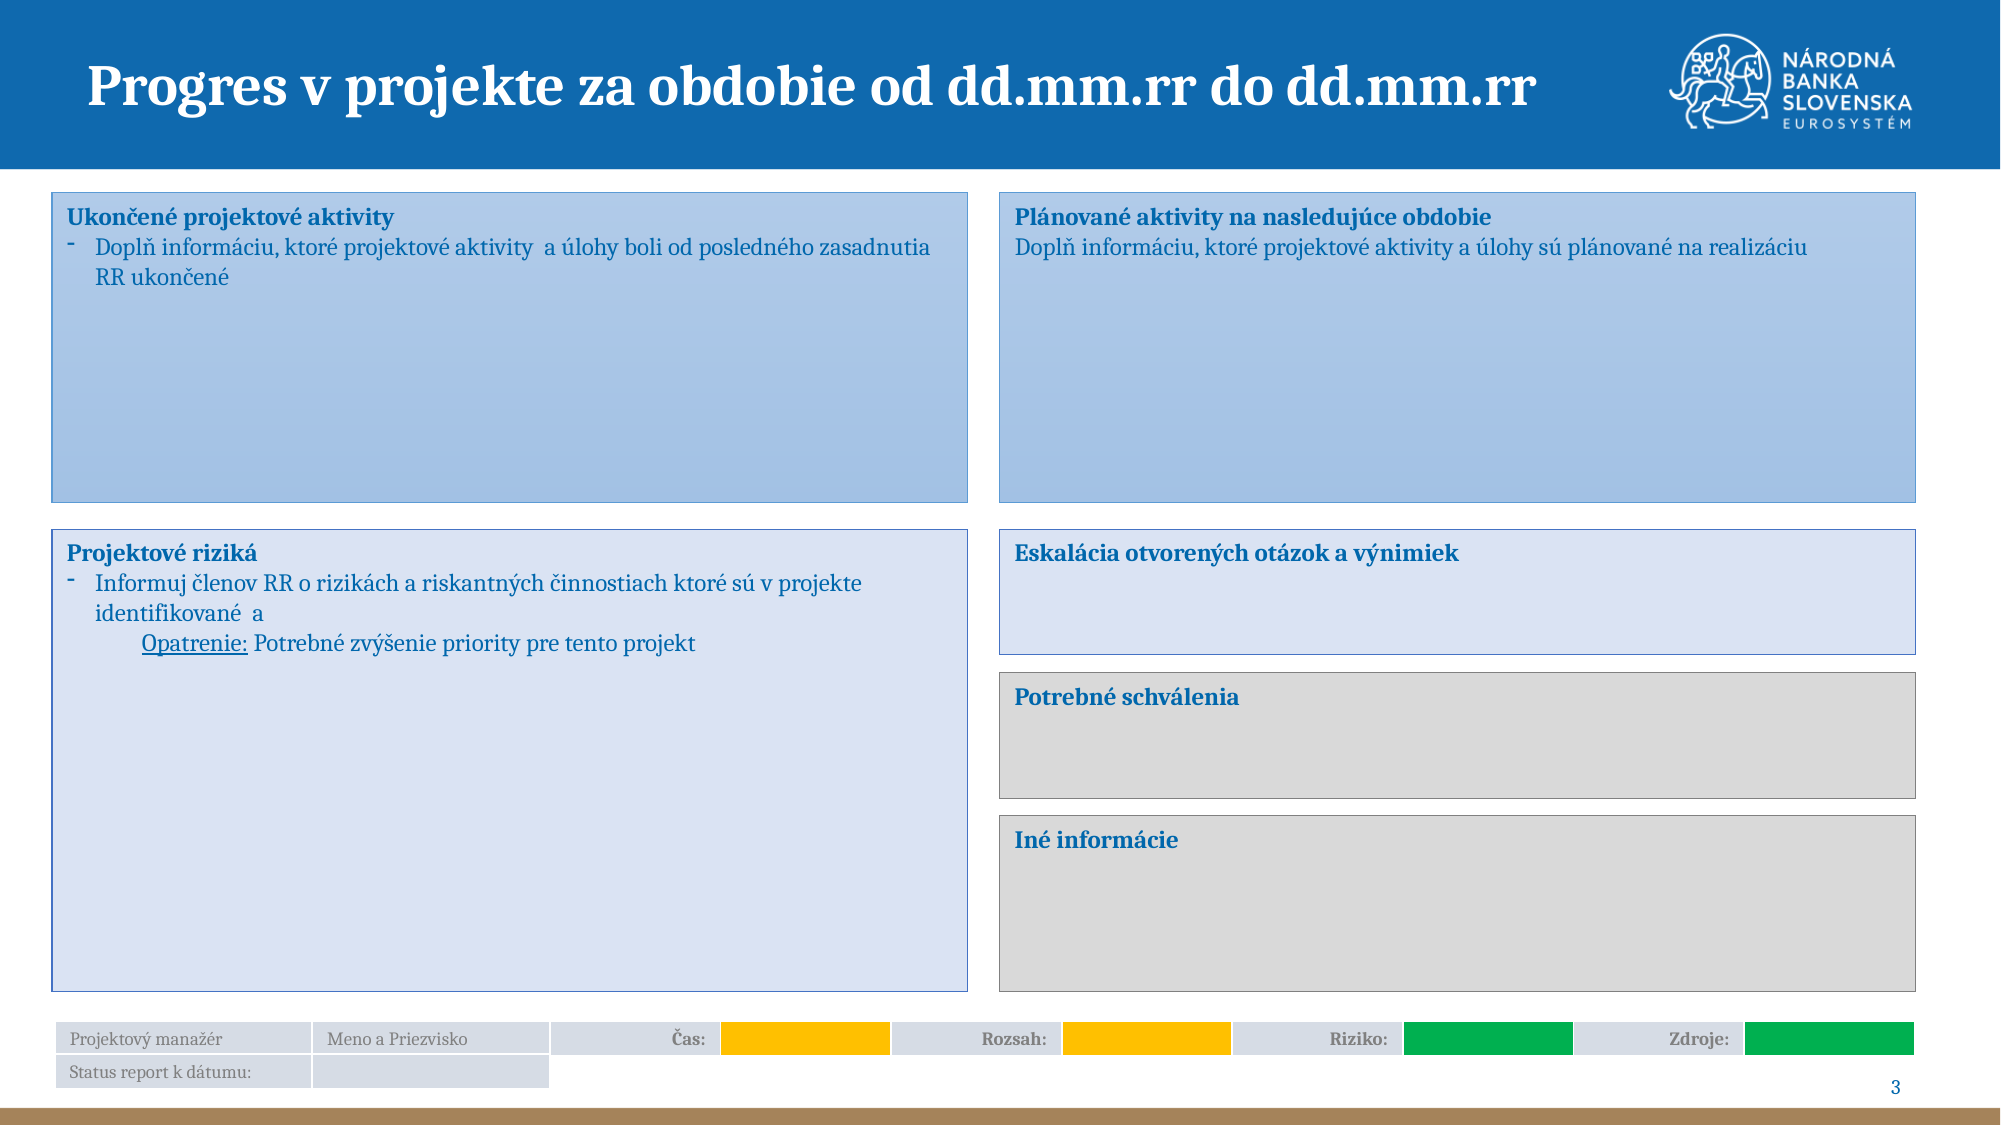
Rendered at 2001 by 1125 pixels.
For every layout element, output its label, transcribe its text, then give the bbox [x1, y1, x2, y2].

table_header [1063, 1022, 1231, 1055]
table_header Rozsah: [892, 1022, 1061, 1055]
table_header Projektový manažér [56, 1022, 311, 1053]
text_box Ukončené projektové aktivity Doplň informáciu, ktoré projektové aktivity a úlohy boli od posledného zasadnutia RR ukončené [51, 192, 968, 503]
table_header [1745, 1022, 1914, 1055]
text_box Iné informácie [999, 815, 1916, 992]
table_header [1404, 1022, 1573, 1055]
picture [0, 0, 2001, 1125]
text_box Eskalácia otvorených otázok a výnimiek [999, 529, 1916, 655]
table_header Meno a Priezvisko [313, 1022, 549, 1053]
text_box Plánované aktivity na nasledujúce obdobie Doplň informáciu, ktoré projektové aktivity a úlohy sú plánované na realizáciu [999, 192, 1916, 503]
table_header Status report k dátumu: [56, 1055, 311, 1088]
list Progres v projekte za obdobie od dd.mm.rr do dd.mm.rr [62, 47, 1571, 161]
table_header Čas: [551, 1022, 720, 1055]
text_box Projektové riziká Informuj členov RR o rizikách a riskantných činnostiach ktoré sú v projekte identifikované a Opatrenie: Potrebné zvýšenie priority pre tento projekt [51, 529, 968, 992]
table_header [313, 1055, 549, 1088]
table_header Riziko: [1233, 1022, 1402, 1055]
slide_number 3 [1672, 1066, 1916, 1102]
table_header [721, 1022, 890, 1055]
text_box Potrebné schválenia [999, 672, 1916, 799]
table_header Zdroje: [1574, 1022, 1743, 1055]
